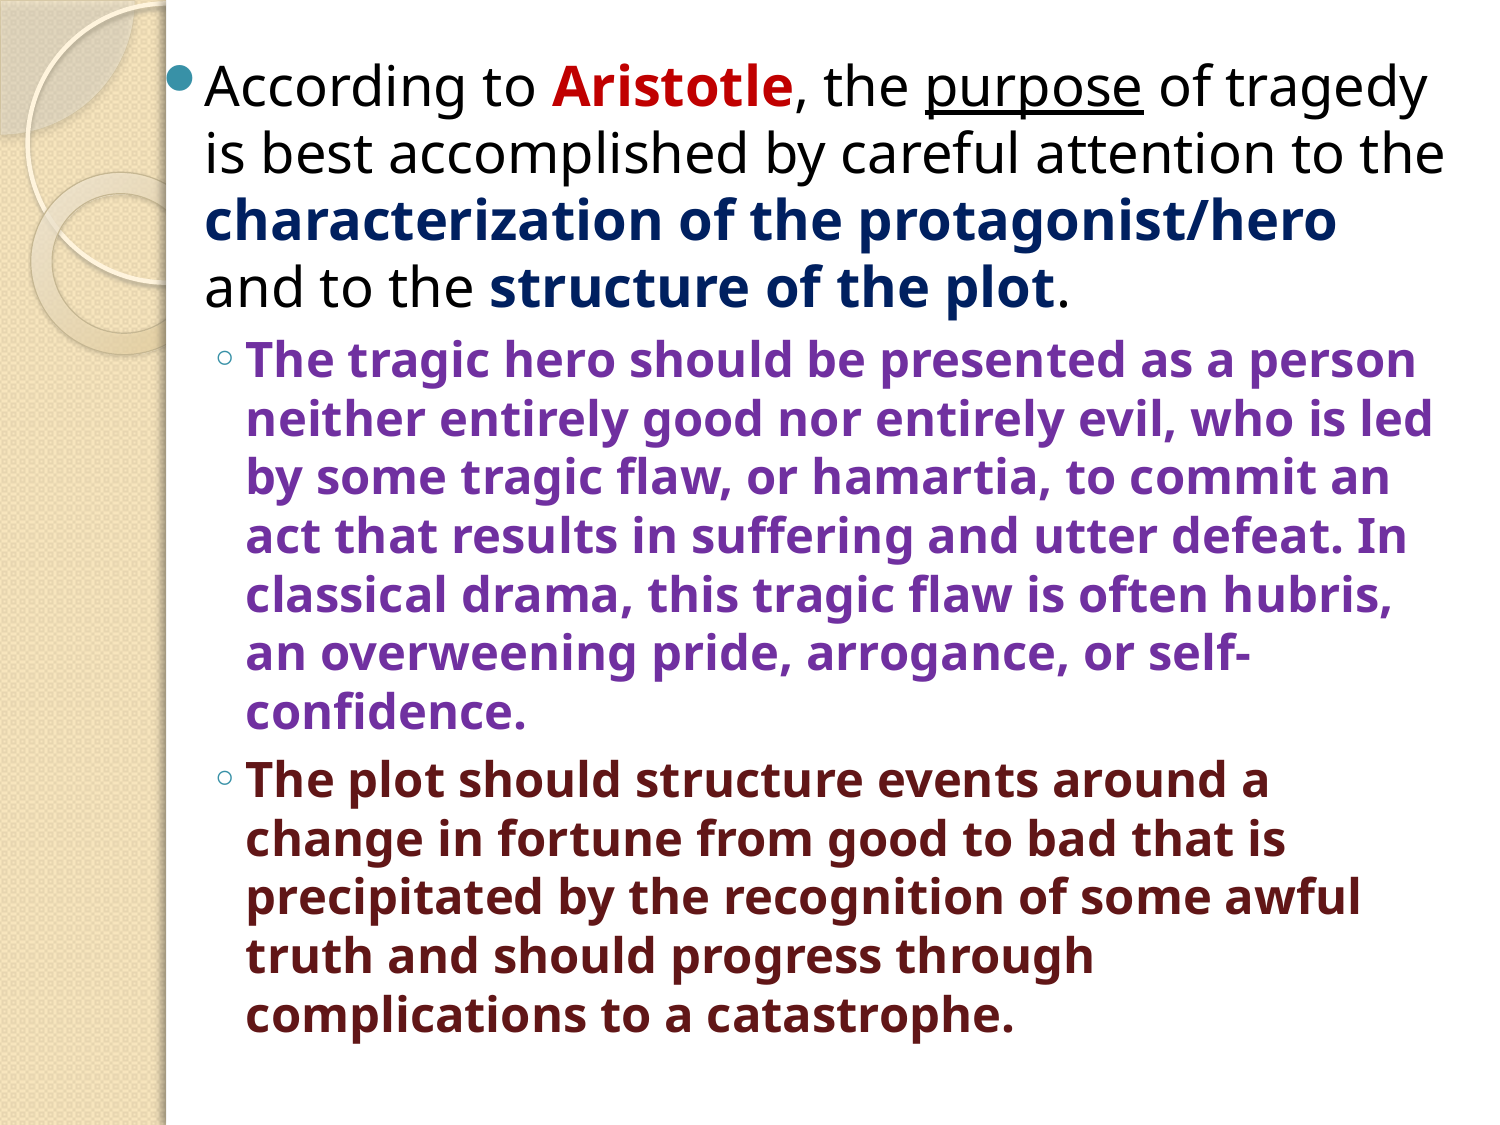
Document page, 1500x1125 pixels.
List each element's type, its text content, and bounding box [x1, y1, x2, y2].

list According to Aristotle, the purpose of tragedy is best accomplished by careful attention to the characterization of the protagonist/hero and to the structure of the plot. The tragic hero should be presented as a person neither entirely good nor entirely evil, who is led by some tragic flaw, or hamartia, to commit an act that results in suffering and utter defeat. In classical drama, this tragic flaw is often hubris, an overweening pride, arrogance, or self-confidence. The plot should structure events around a change in fortune from good to bad that is precipitated by the recognition of some awful truth and should progress through complications to a catastrophe. [135, 42, 1466, 1125]
